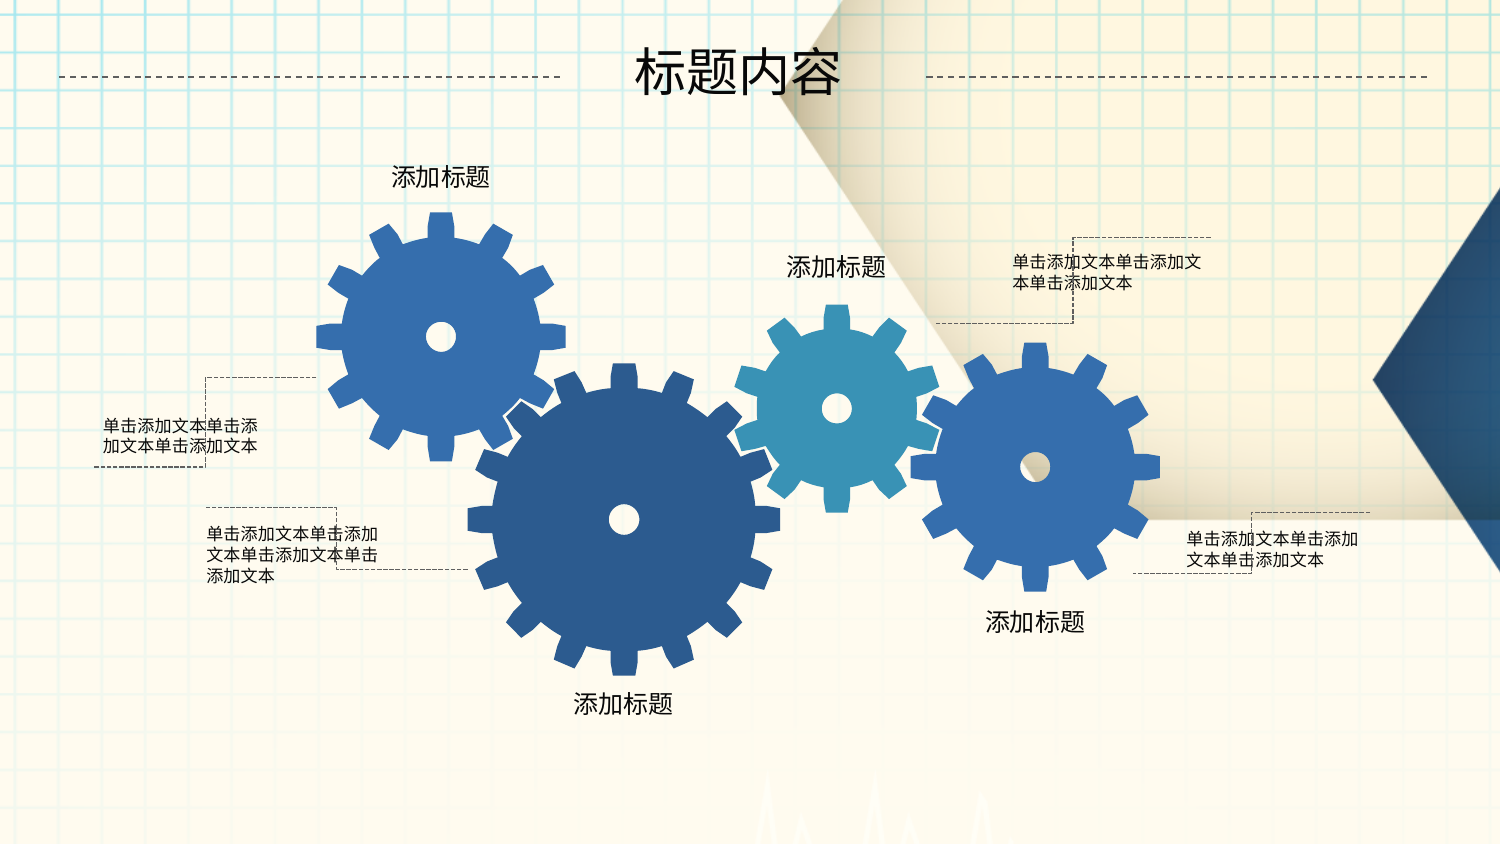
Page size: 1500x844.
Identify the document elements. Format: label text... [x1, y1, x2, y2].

text_box 标题内容 [608, 32, 868, 110]
text_box 添加标题 [738, 245, 930, 288]
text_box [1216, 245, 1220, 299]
picture [0, 0, 1500, 844]
text_box 添加标题 [342, 156, 540, 198]
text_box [1132, 512, 1371, 574]
text_box [732, 302, 942, 515]
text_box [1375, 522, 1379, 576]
text_box 添加标题 [525, 682, 723, 724]
text_box [468, 361, 783, 678]
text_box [94, 377, 317, 468]
text_box [908, 340, 1162, 594]
text_box [314, 210, 568, 464]
text_box 添加标题 [936, 601, 1135, 643]
text_box 单击添加文本单击添加文本单击添加文本单击添加文本 [195, 517, 402, 592]
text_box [205, 507, 468, 570]
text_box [935, 237, 1211, 324]
